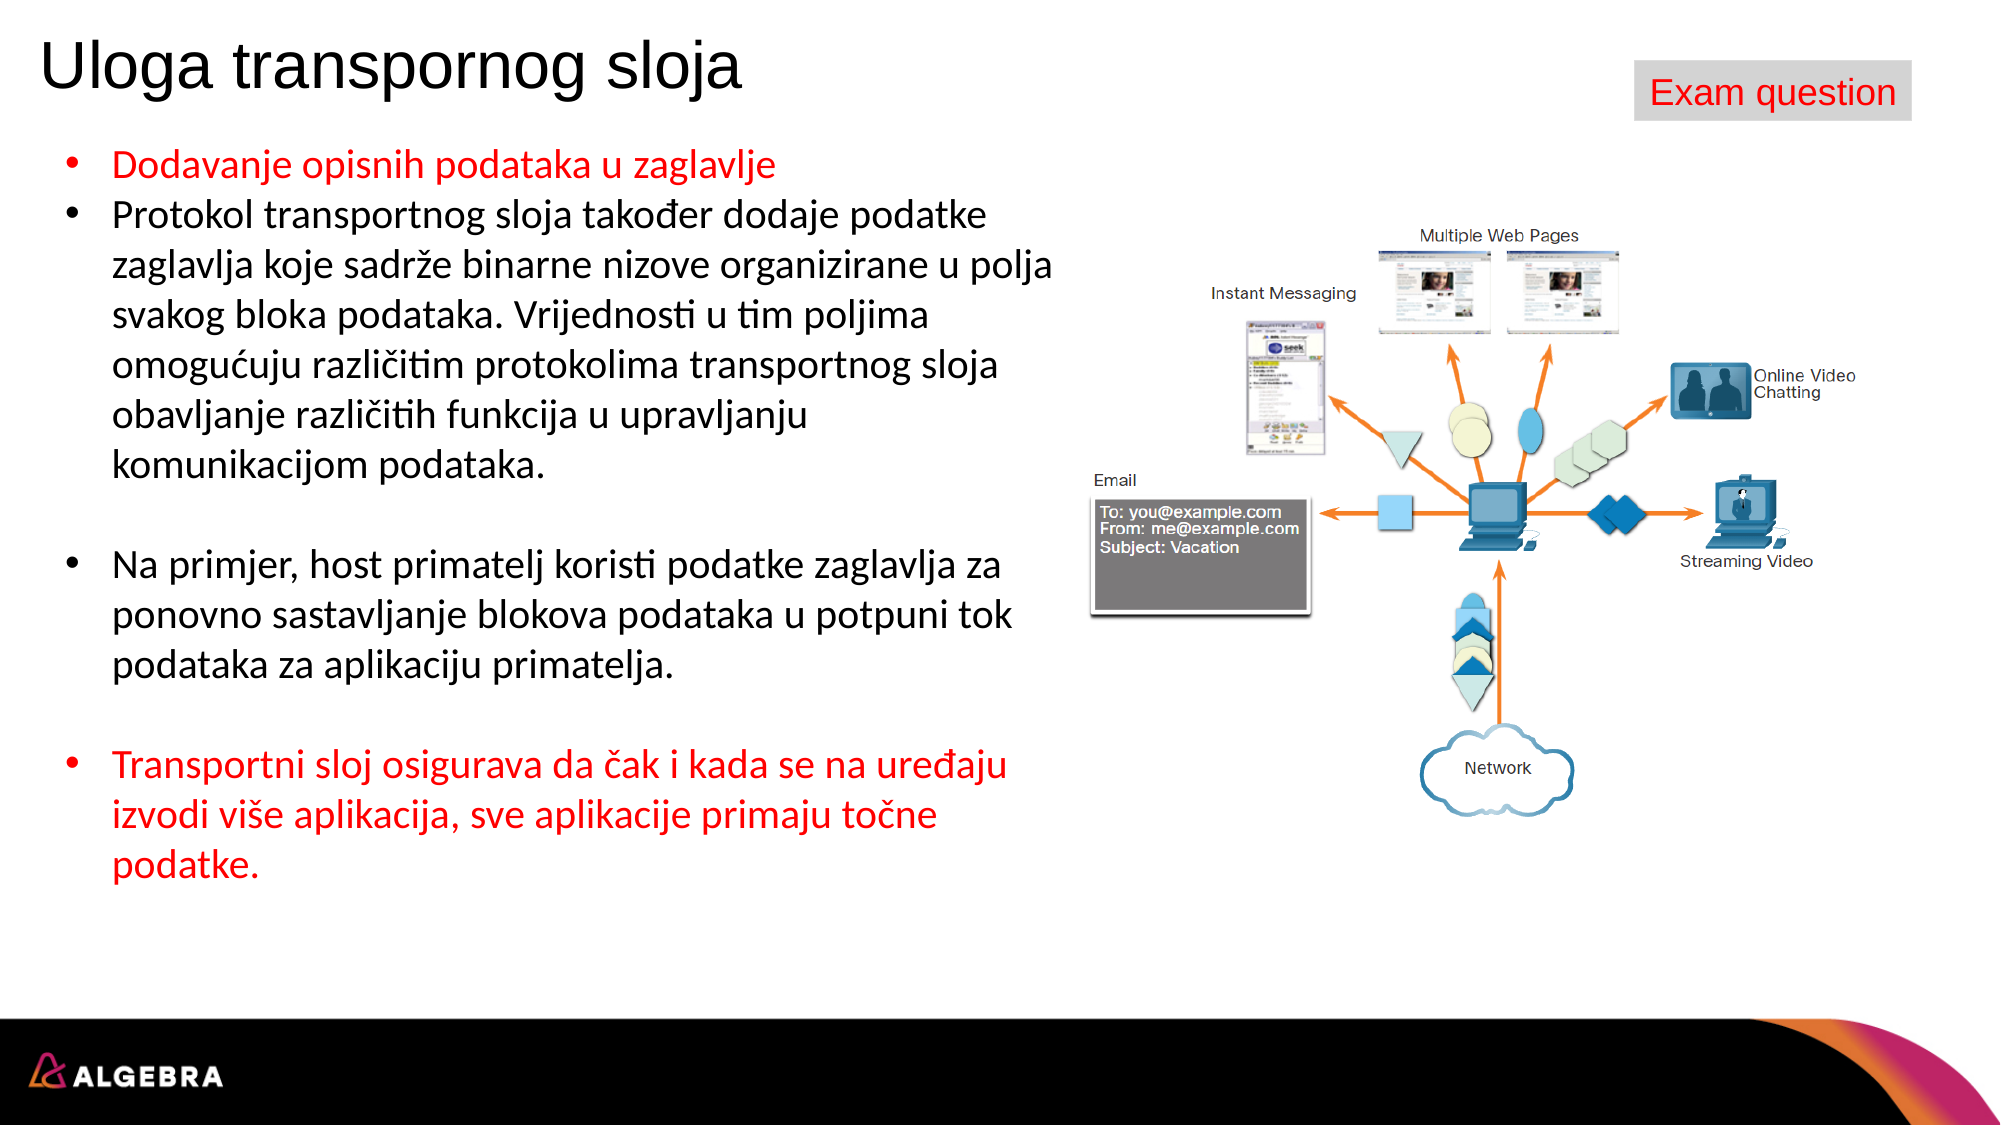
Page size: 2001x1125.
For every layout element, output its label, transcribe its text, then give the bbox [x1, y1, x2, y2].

title Uloga transpornog sloja [39, 23, 1813, 200]
text_box Exam question [1634, 60, 1912, 121]
text_box Dodavanje opisnih podataka u zaglavlje Protokol transportnog sloja također dodaje podatke zaglavlja koje sadrže binarne nizove organizirane u polja svakog bloka podataka. Vrijednosti u tim poljima omogućuju različitim protokolima transportnog sloja obavljanje različitih funkcija u upravljanju komunikacijom podataka. Na primjer, host primatelj koristi podatke zaglavlja za ponovno sastavljanje blokova podataka u potpuni tok podataka za aplikaciju primatelja. Transportni sloj osigurava da čak i kada se na uređaju izvodi više aplikacija, sve aplikacije primaju točne podatke. [50, 129, 1079, 895]
picture [0, 0, 2001, 1125]
